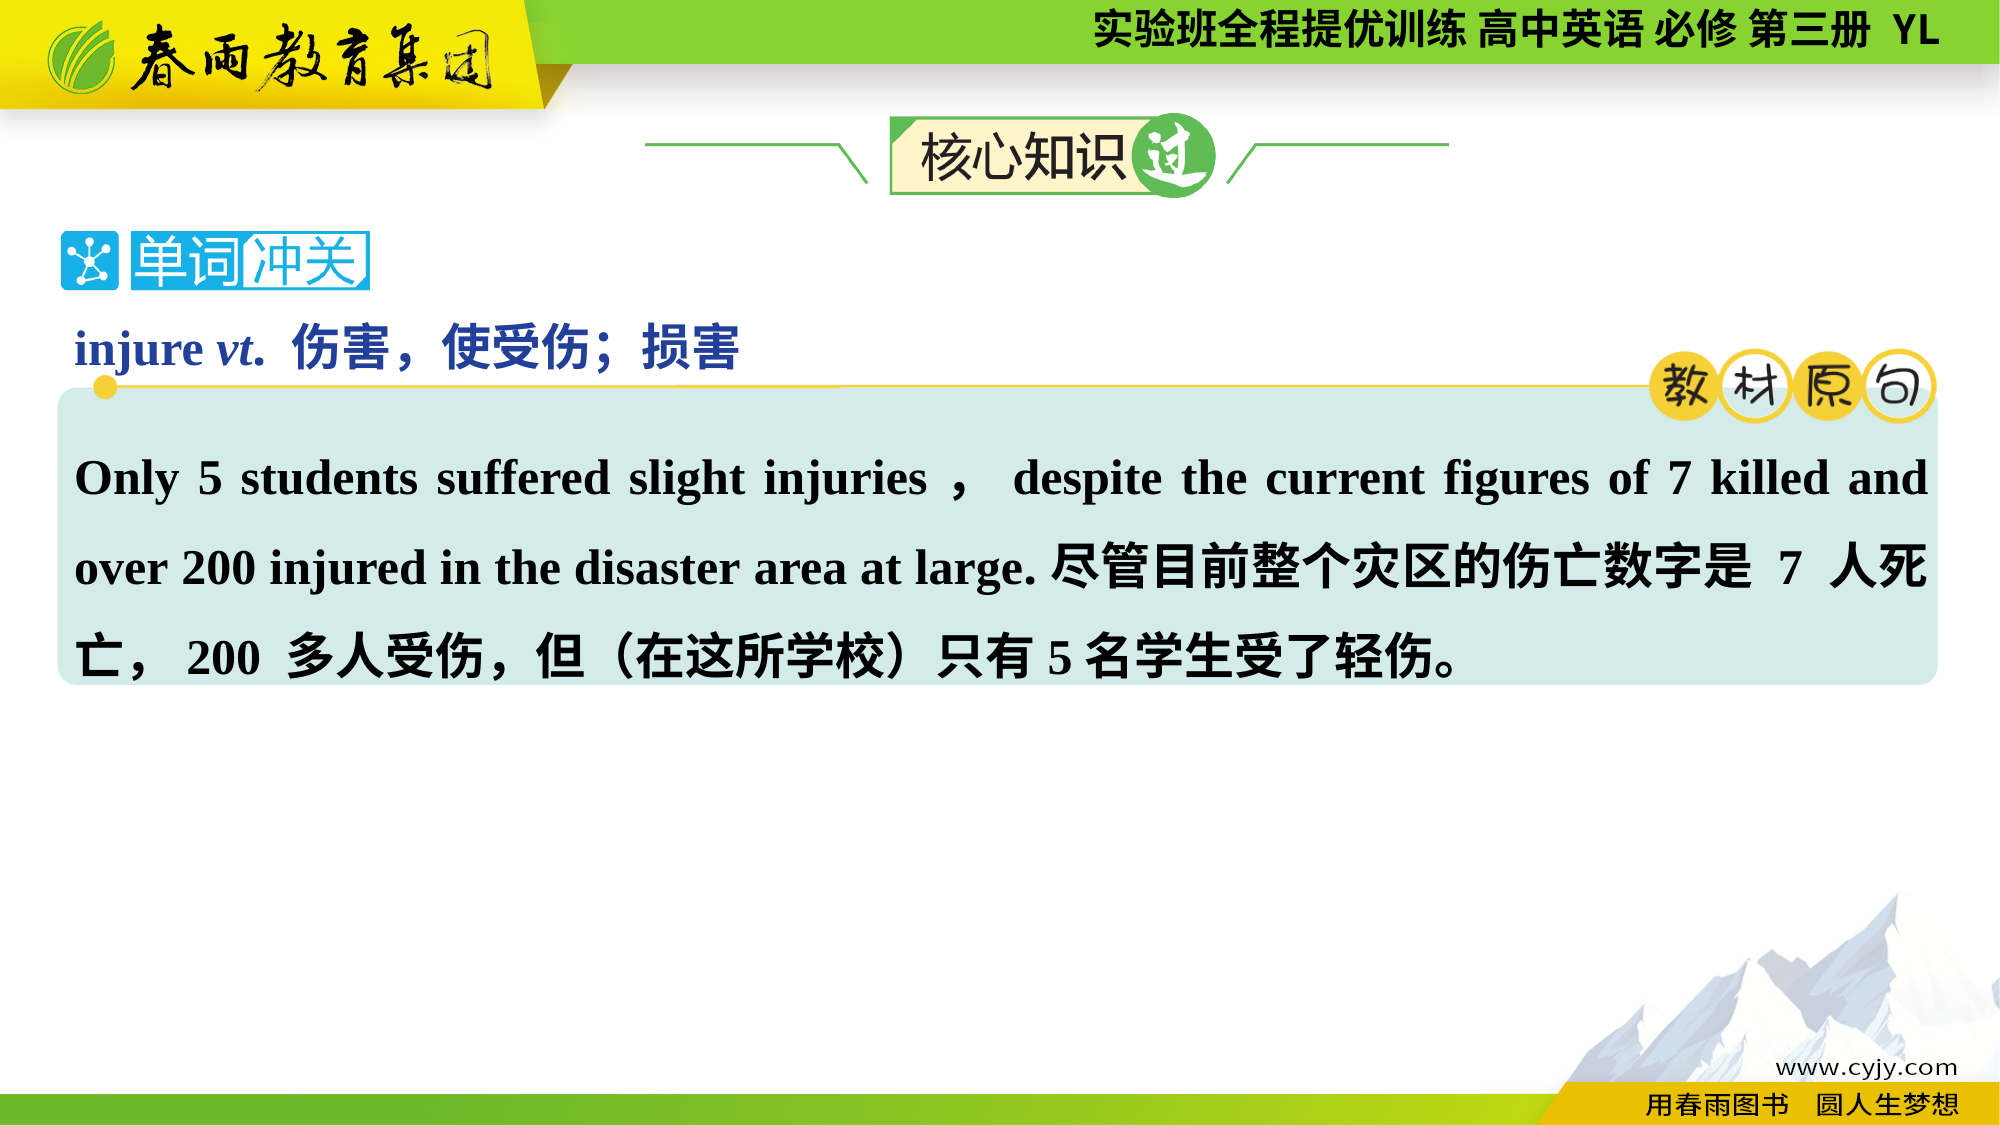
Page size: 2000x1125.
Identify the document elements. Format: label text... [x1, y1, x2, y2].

picture [0, 0, 2000, 1125]
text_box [87, 340, 1938, 427]
list injure vt. 伤害，使受伤；损害 Only 5 students suffered slight injuries，despite the current figures of 7 killed and over 200 injured in the disaster area at large.尽管目前整个灾区的伤亡数字是 7 人死亡，200 多人受伤，但（在这所学校）只有5名学生受了轻伤。 [59, 278, 1944, 685]
